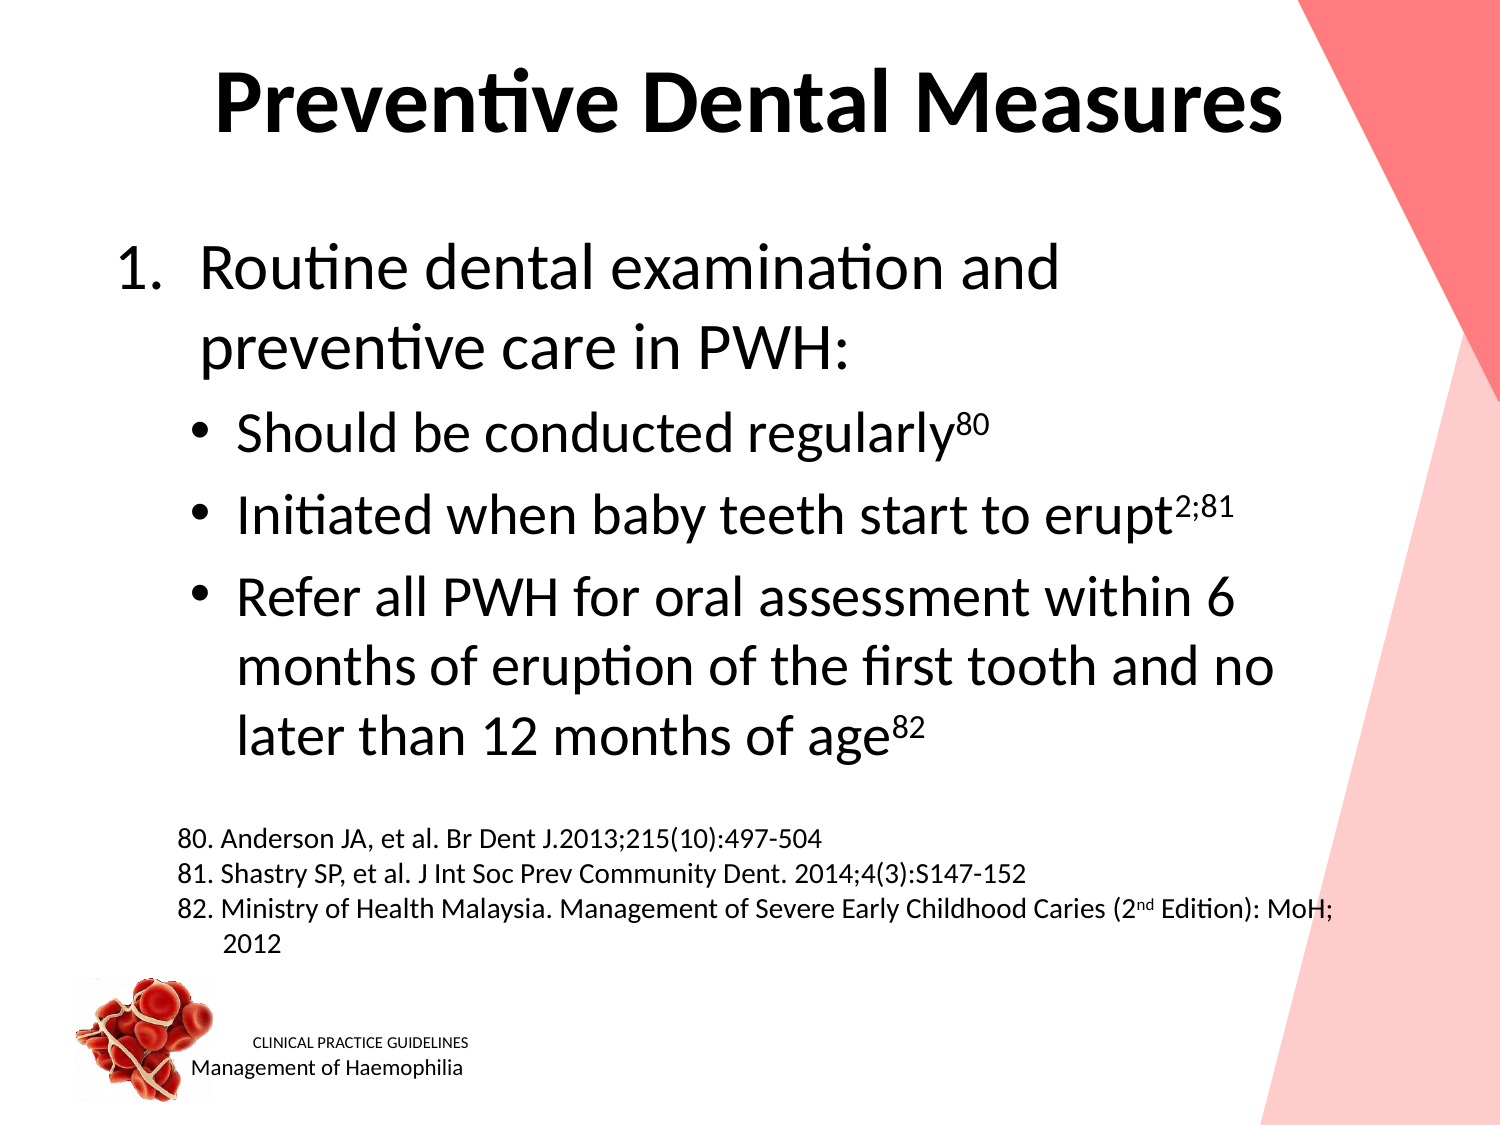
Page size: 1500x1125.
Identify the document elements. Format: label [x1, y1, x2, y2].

text_box [74, 0, 1500, 1125]
